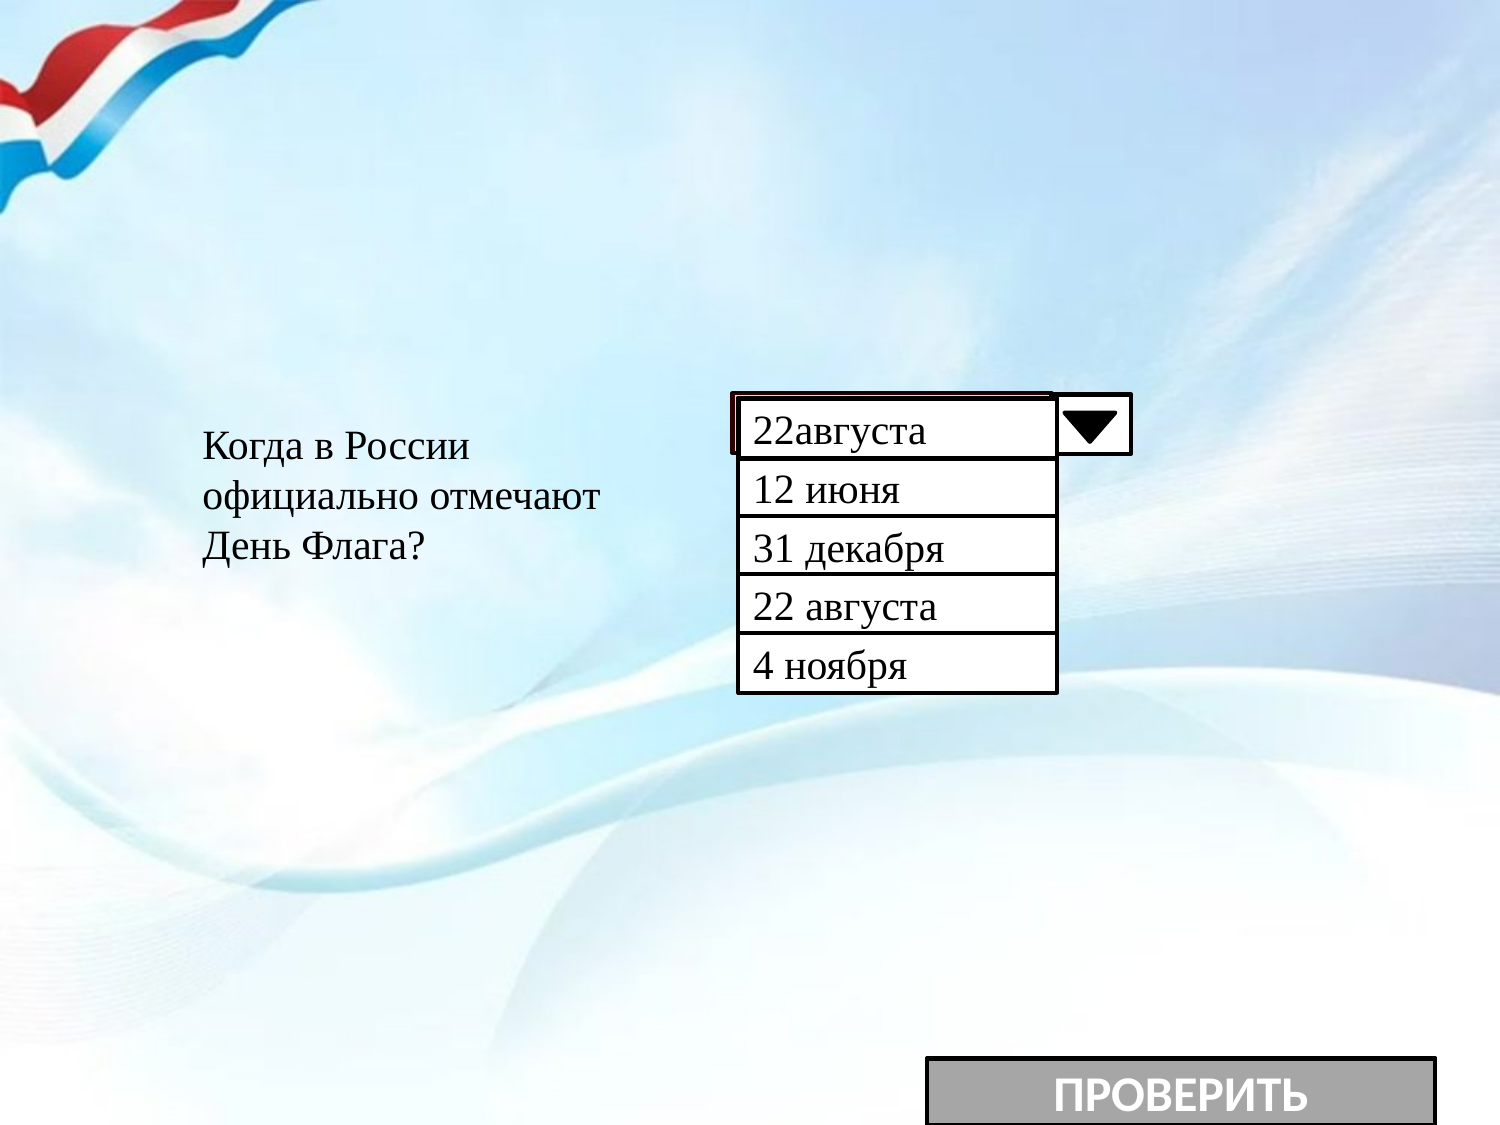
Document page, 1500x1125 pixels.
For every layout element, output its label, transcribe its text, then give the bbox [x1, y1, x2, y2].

text_box Когда в России официально отмечают День Флага? [187, 410, 644, 575]
text_box 4 ноября [736, 631, 1059, 695]
picture [0, 0, 1500, 1125]
text_box 22 августа [736, 572, 1059, 631]
text_box [728, 391, 1051, 454]
text_box 31 декабря [736, 514, 1059, 572]
text_box ПРОВЕРИТЬ [925, 1056, 1437, 1125]
text_box 12 июня [736, 460, 1059, 514]
text_box 22августа [736, 396, 1049, 460]
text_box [1051, 394, 1132, 454]
